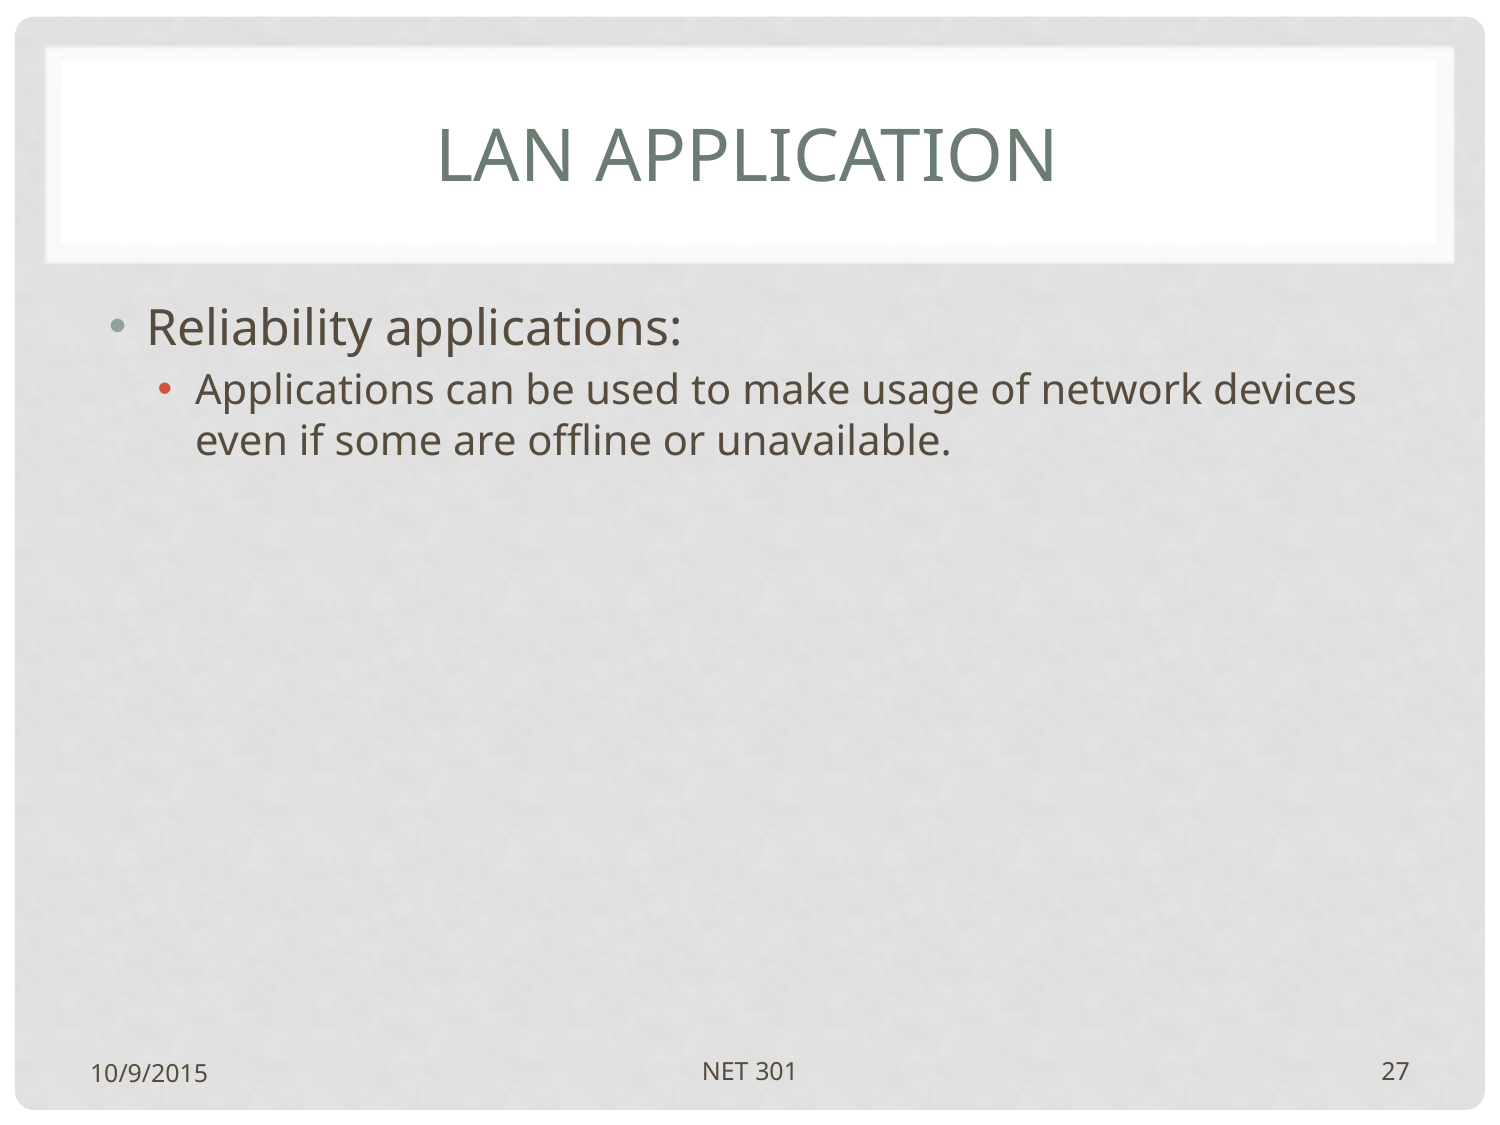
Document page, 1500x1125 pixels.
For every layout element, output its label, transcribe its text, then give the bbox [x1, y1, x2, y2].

list Reliability applications: Applications can be used to make usage of network devices even if some are offline or unavailable. [75, 287, 1425, 1005]
title Lan application [69, 66, 1425, 238]
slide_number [75, 1042, 425, 1103]
slide_number 27 [1074, 1042, 1425, 1103]
footer NET 301 [512, 1042, 988, 1103]
